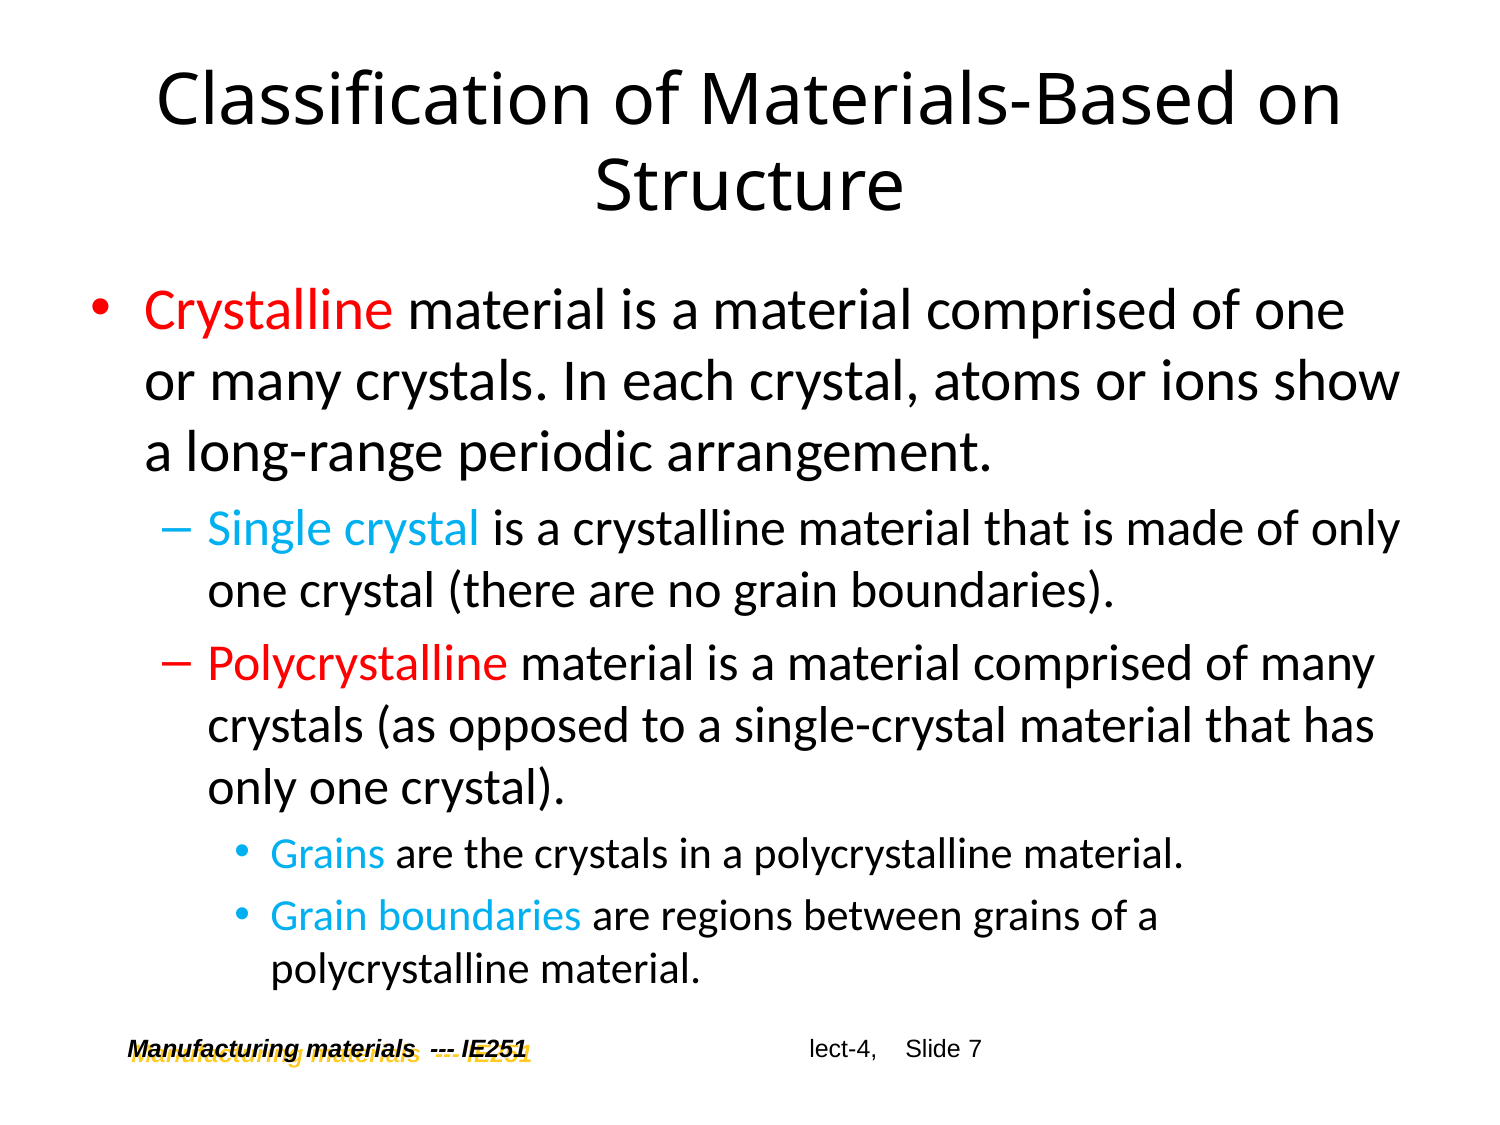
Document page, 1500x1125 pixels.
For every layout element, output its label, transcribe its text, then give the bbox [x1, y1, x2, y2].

list Crystalline material is a material comprised of one or many crystals. In each crystal, atoms or ions show a long-range periodic arrangement. Single crystal is a crystalline material that is made of only one crystal (there are no grain boundaries). Polycrystalline material is a material comprised of many crystals (as opposed to a single-crystal material that has only one crystal). Grains are the crystals in a polycrystalline material. Grain boundaries are regions between grains of a polycrystalline material. [75, 262, 1425, 1005]
title Classification of Materials-Based on Structure [75, 45, 1425, 233]
